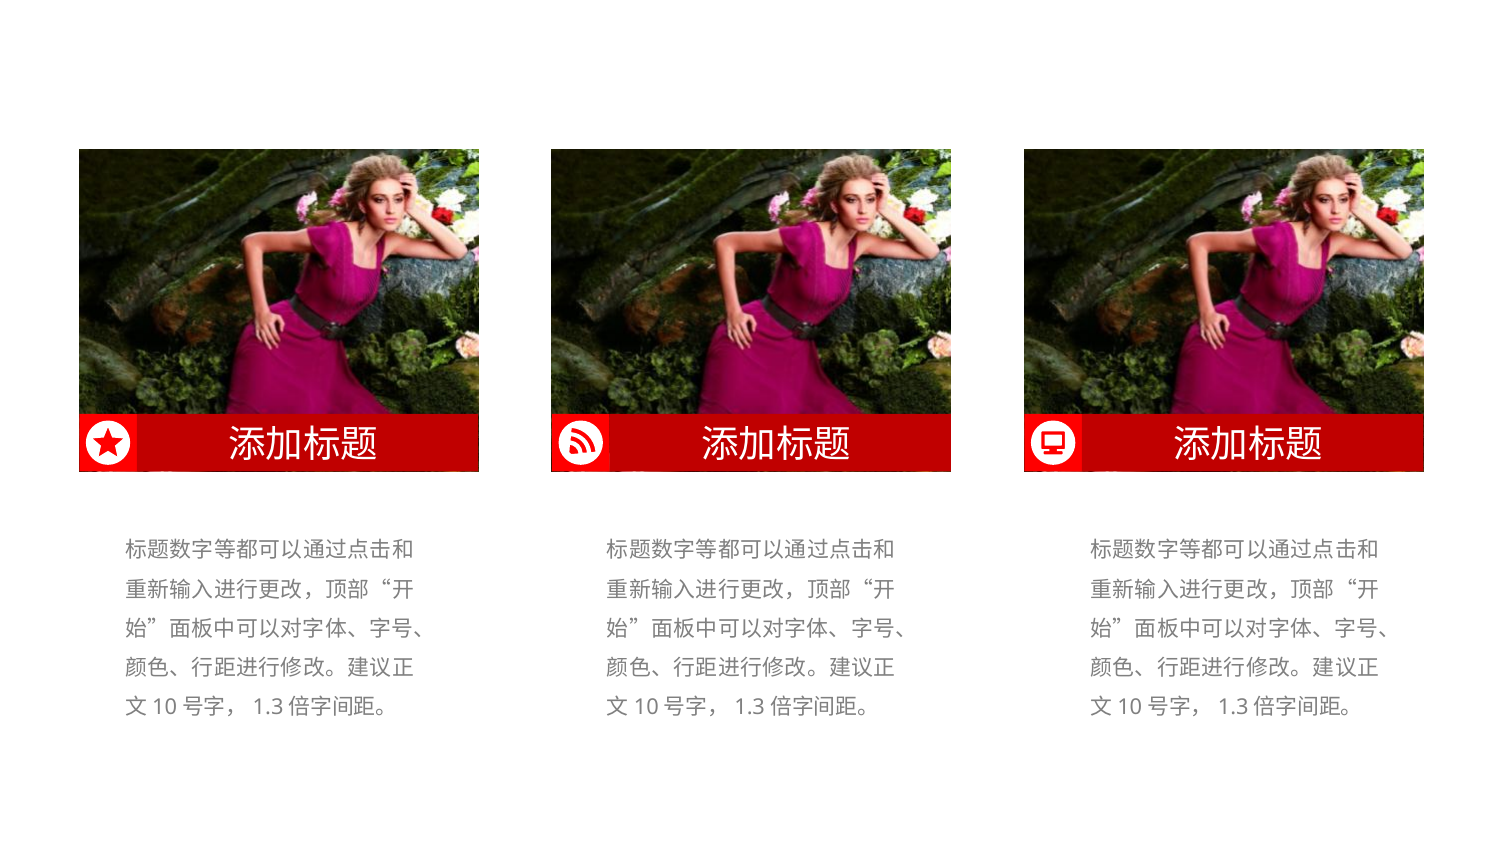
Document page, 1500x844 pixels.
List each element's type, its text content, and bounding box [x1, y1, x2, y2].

text_box 标题数字等都可以通过点击和重新输入进行更改，顶部“开始”面板中可以对字体、字号、颜色、行距进行修改。建议正文10号字，1.3倍字间距。 [1075, 515, 1395, 727]
picture [78, 149, 479, 472]
picture [1024, 149, 1424, 472]
text_box 标题数字等都可以通过点击和重新输入进行更改，顶部“开始”面板中可以对字体、字号、颜色、行距进行修改。建议正文10号字，1.3倍字间距。 [591, 515, 912, 727]
text_box 标题数字等都可以通过点击和重新输入进行更改，顶部“开始”面板中可以对字体、字号、颜色、行距进行修改。建议正文10号字，1.3倍字间距。 [110, 515, 430, 727]
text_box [1030, 420, 1076, 466]
picture [551, 149, 952, 472]
